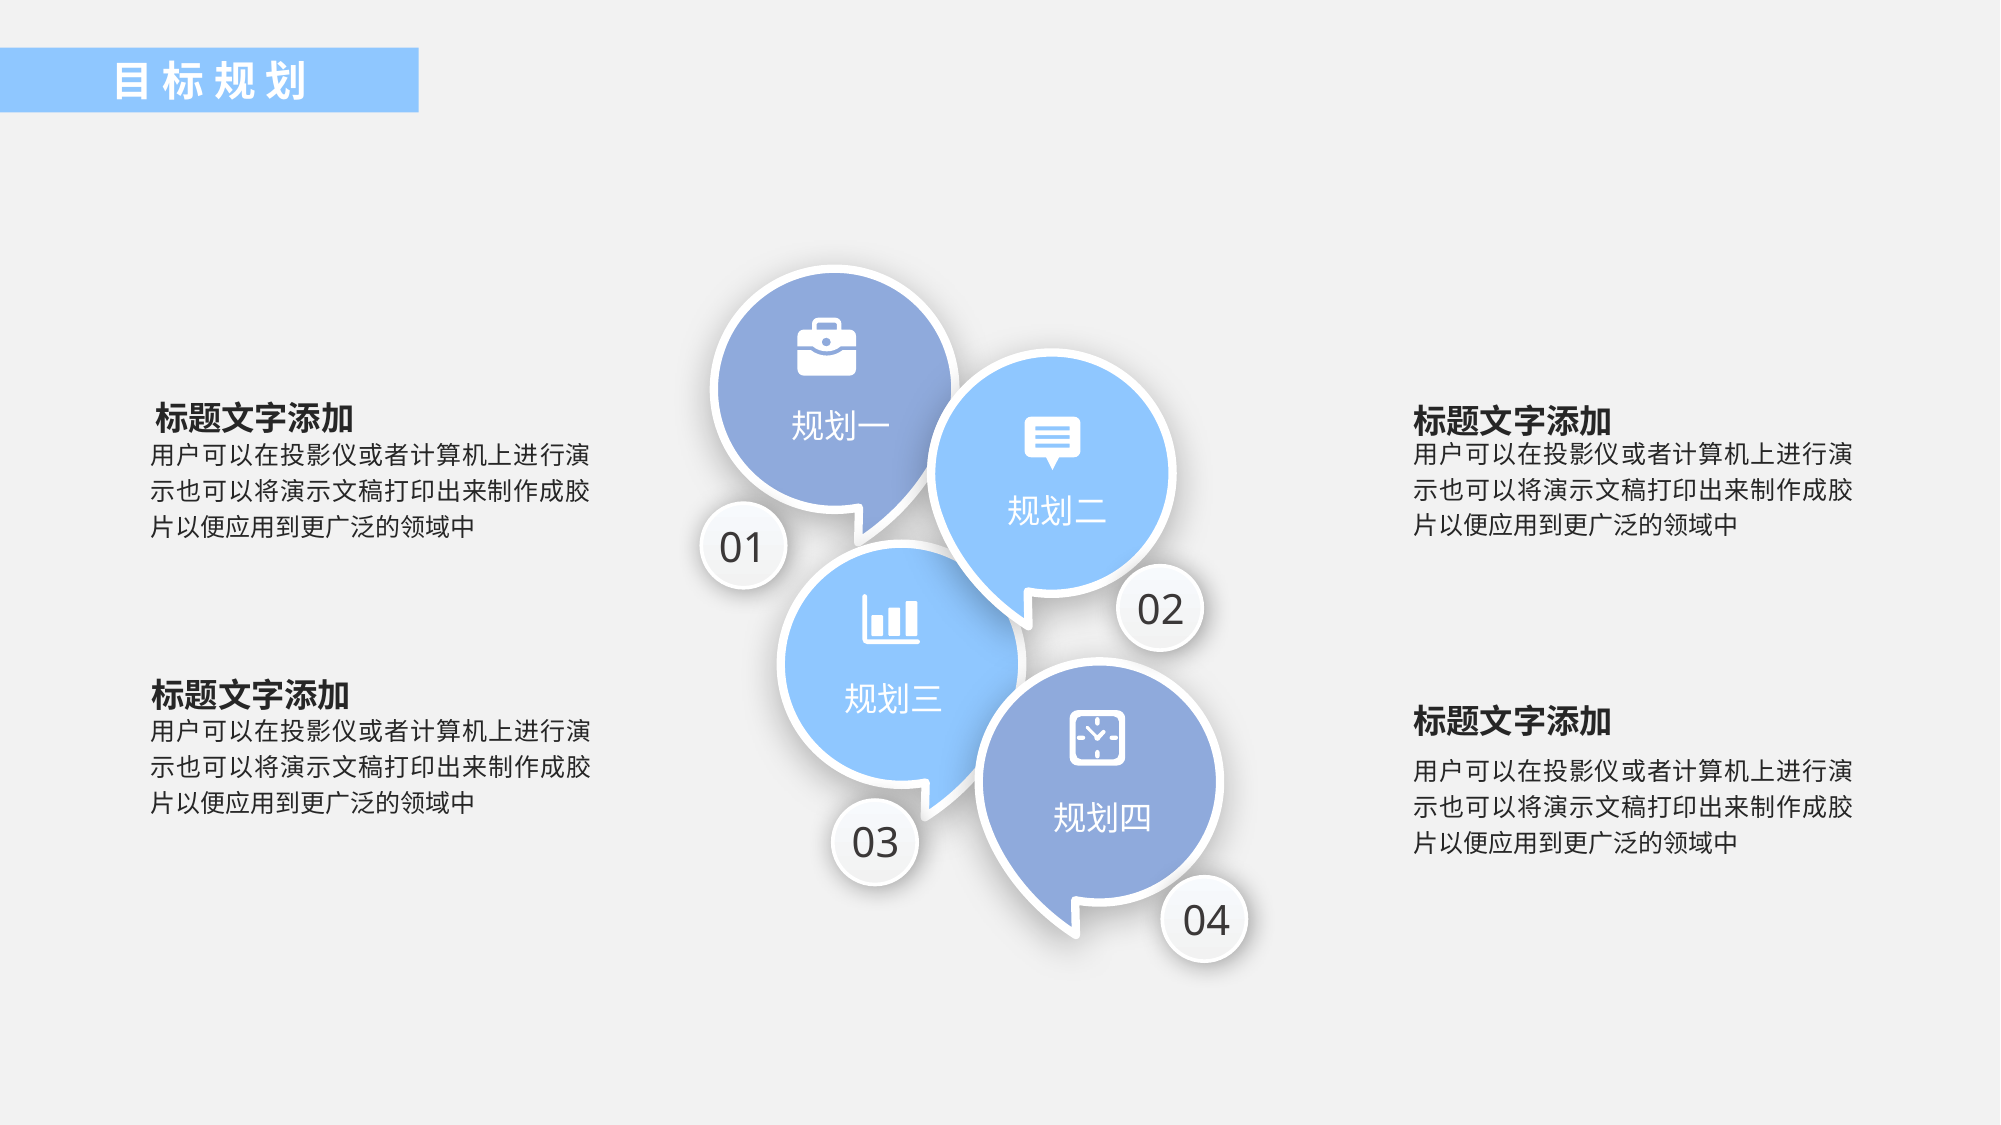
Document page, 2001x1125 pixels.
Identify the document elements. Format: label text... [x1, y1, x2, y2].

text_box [1398, 684, 1869, 867]
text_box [135, 381, 606, 551]
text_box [681, 268, 1268, 962]
text_box 目 标 规 划 [0, 47, 419, 113]
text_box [135, 658, 606, 827]
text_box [1398, 384, 1869, 550]
